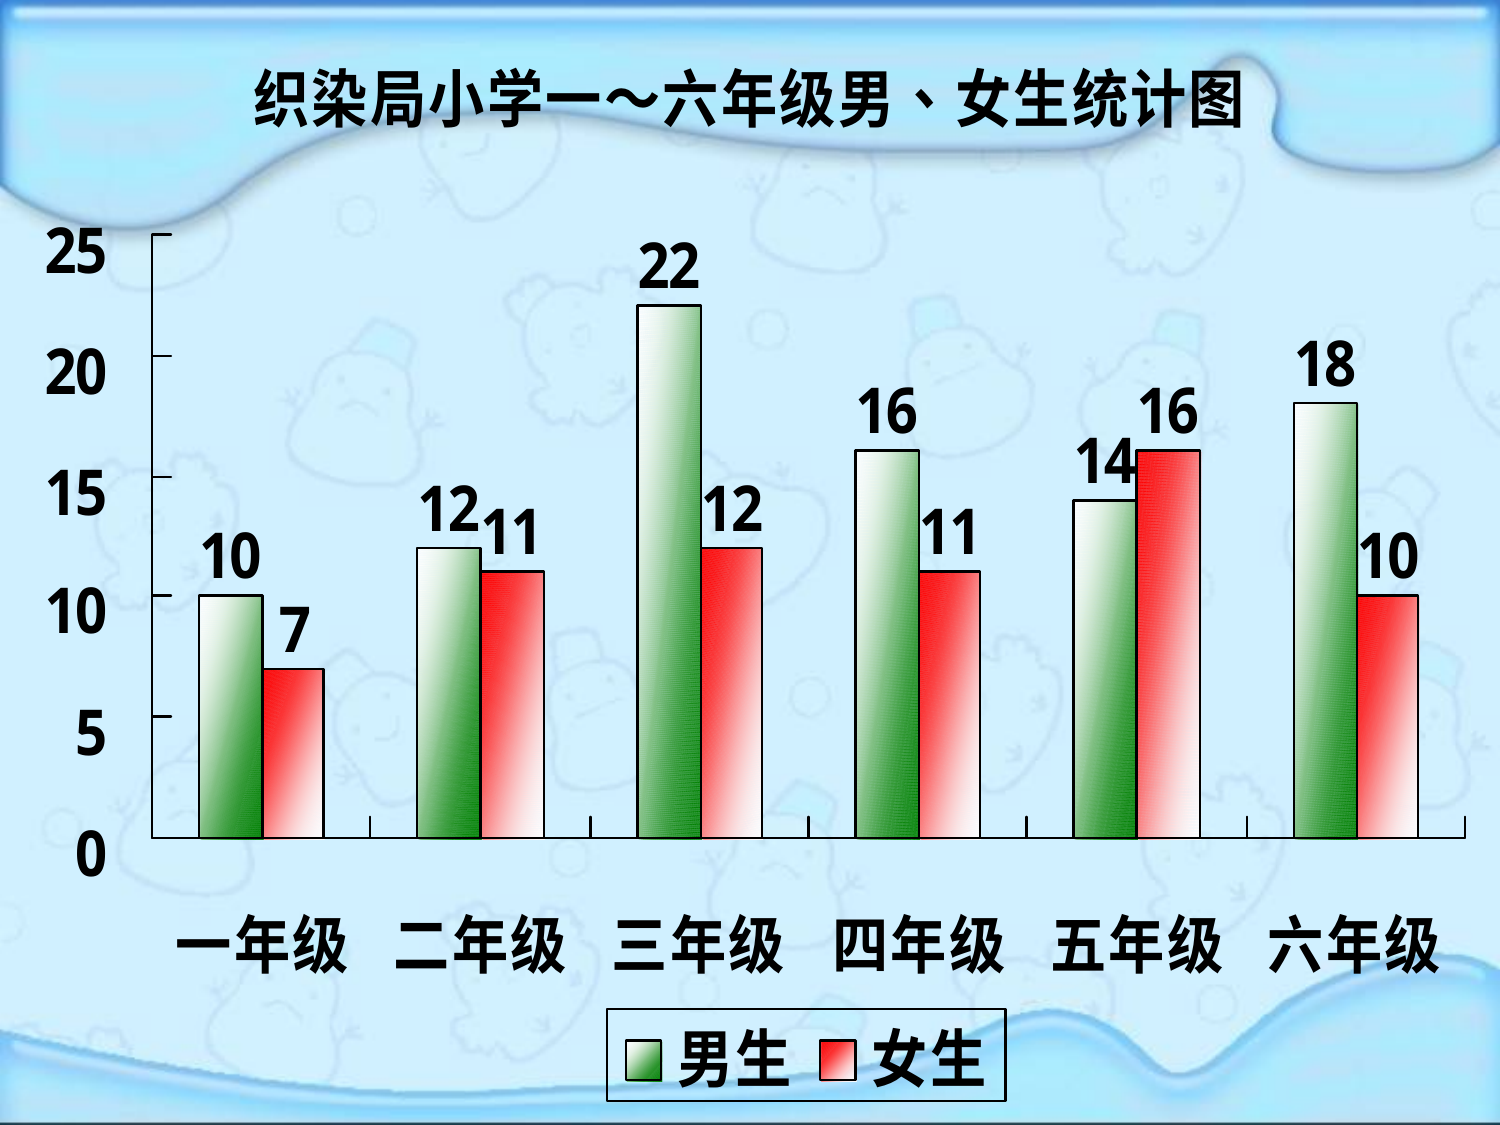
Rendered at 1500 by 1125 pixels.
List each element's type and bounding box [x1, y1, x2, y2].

text_box [0, 0, 1500, 1125]
